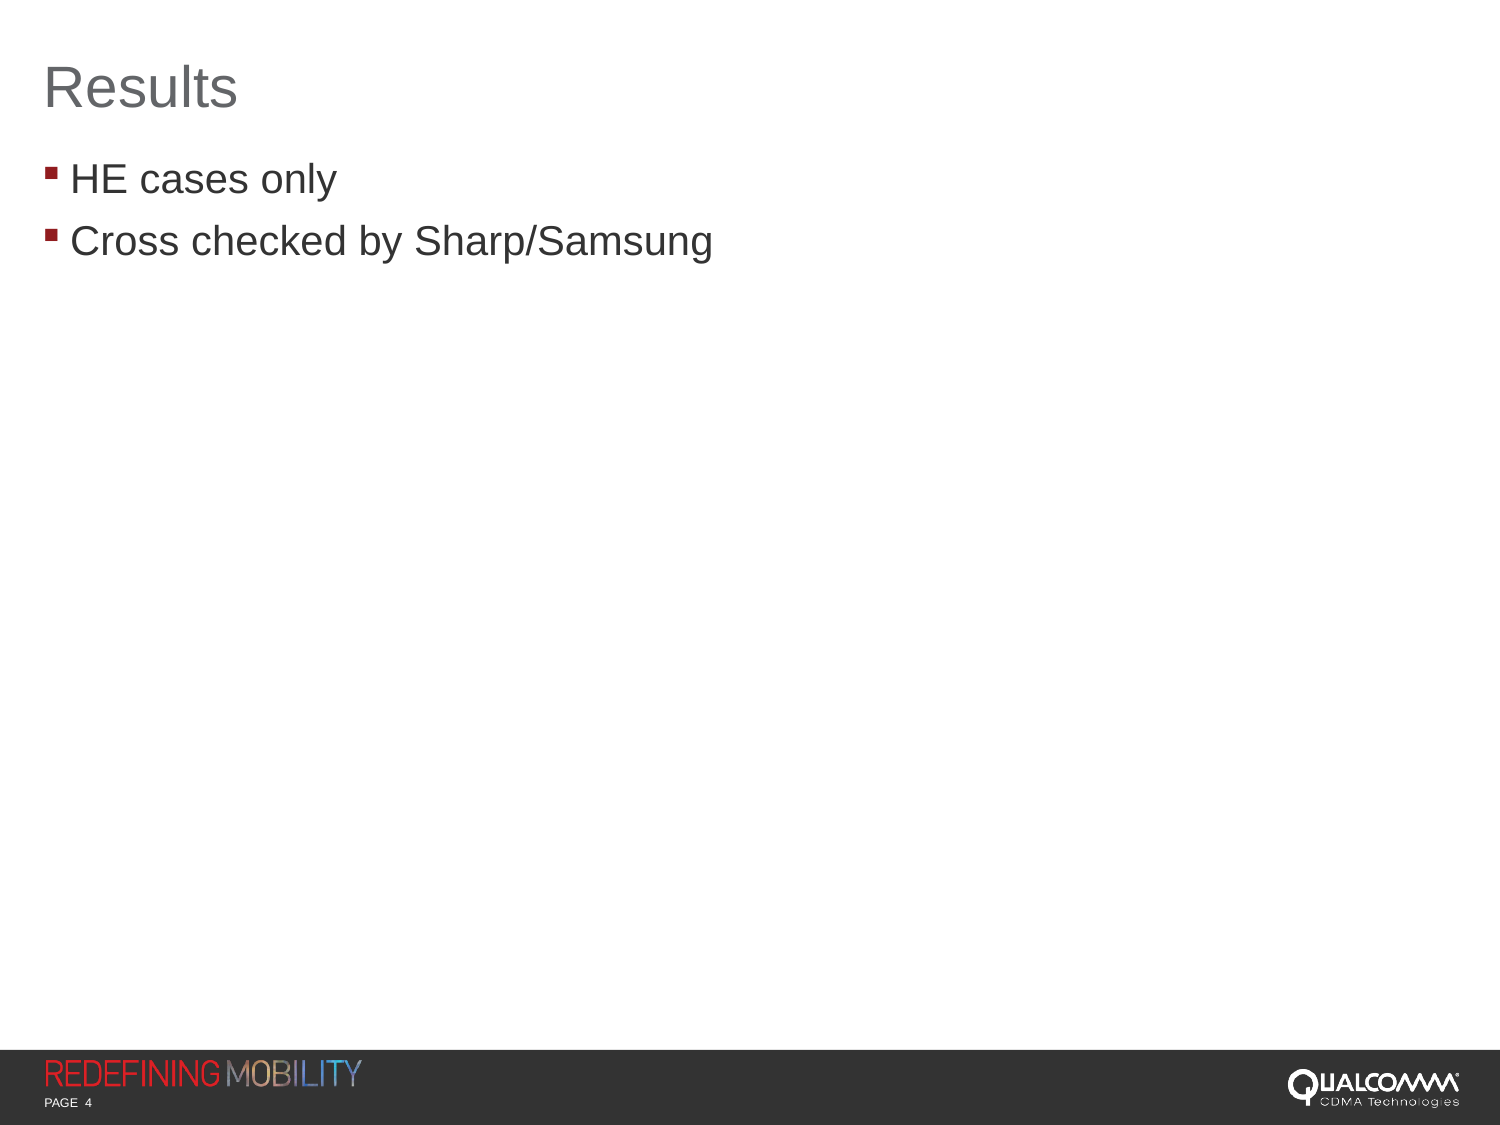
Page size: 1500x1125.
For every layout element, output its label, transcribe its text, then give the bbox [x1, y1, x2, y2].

picture [1278, 1058, 1478, 1114]
picture [30, 1048, 372, 1099]
title Results [28, 44, 1462, 138]
list HE cases only Cross checked by Sharp/Samsung [26, 148, 1457, 1021]
